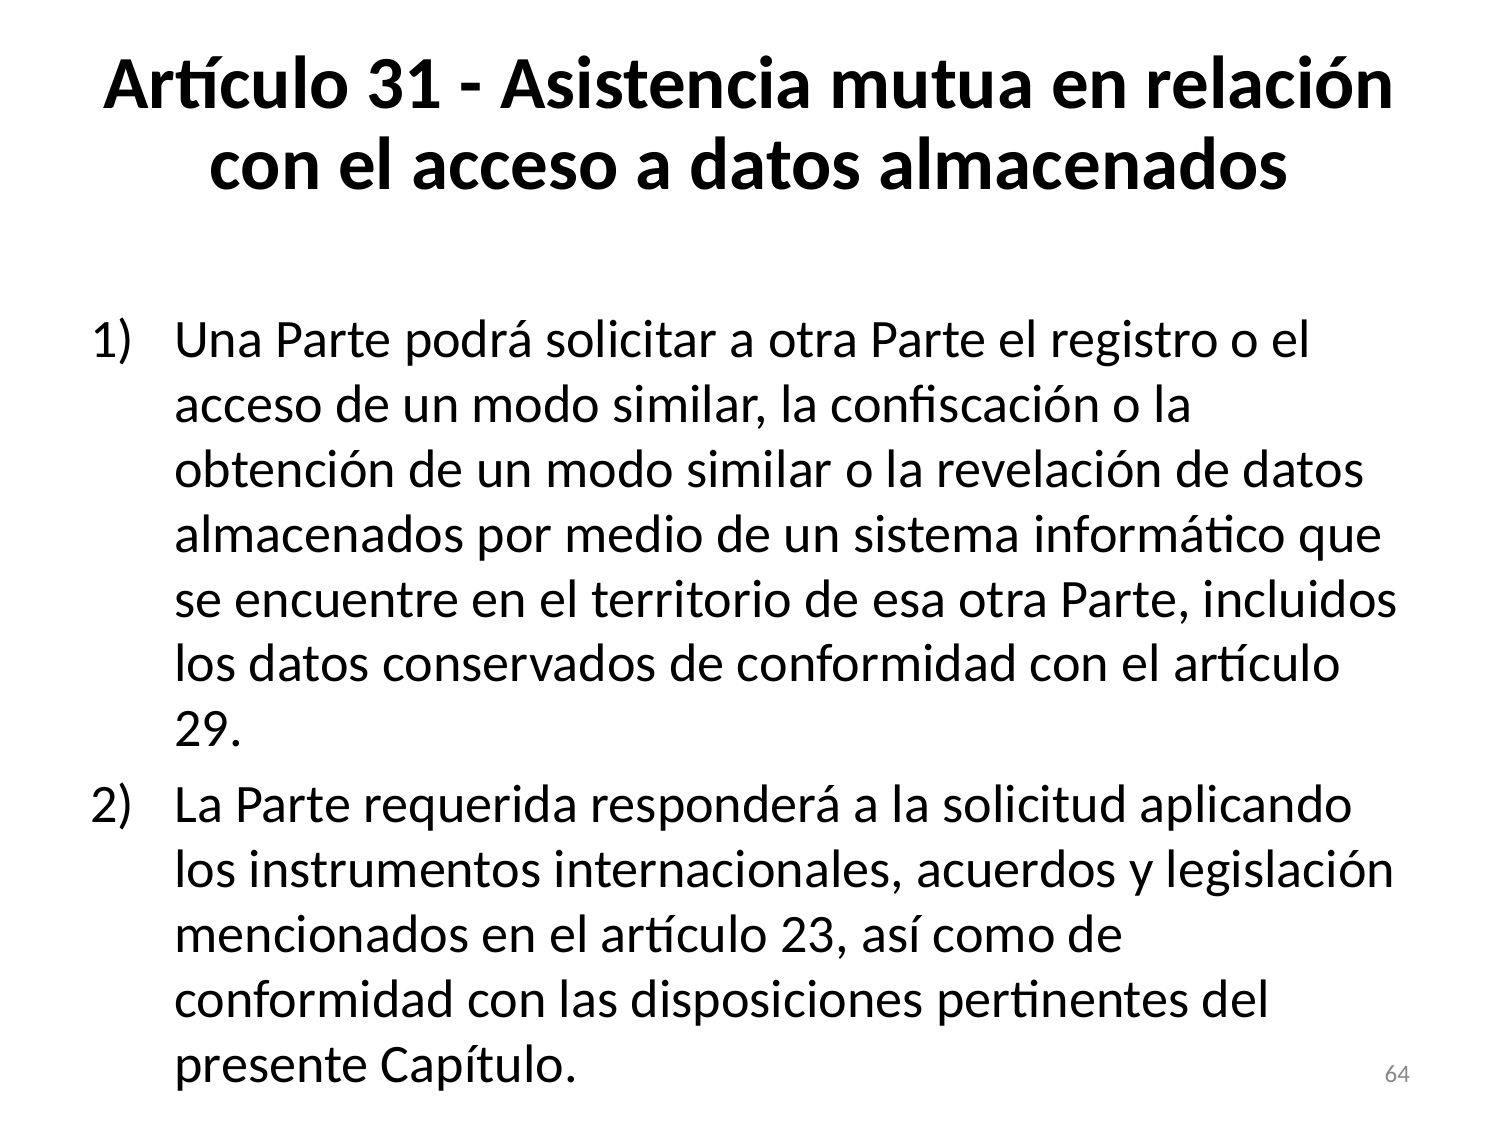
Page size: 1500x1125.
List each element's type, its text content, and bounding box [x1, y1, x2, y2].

title Artículo 31 - Asistencia mutua en relación con el acceso a datos almacenados [75, 45, 1425, 206]
slide_number 64 [1074, 1042, 1425, 1103]
list Una Parte podrá solicitar a otra Parte el registro o el acceso de un modo similar, la confiscación o la obtención de un modo similar o la revelación de datos almacenados por medio de un sistema informático que se encuentre en el territorio de esa otra Parte, incluidos los datos conservados de conformidad con el artículo 29. La Parte requerida responderá a la solicitud aplicando los instrumentos internacionales, acuerdos y legislación mencionados en el artículo 23, así como de conformidad con las disposiciones pertinentes del presente Capítulo. [75, 295, 1425, 1016]
